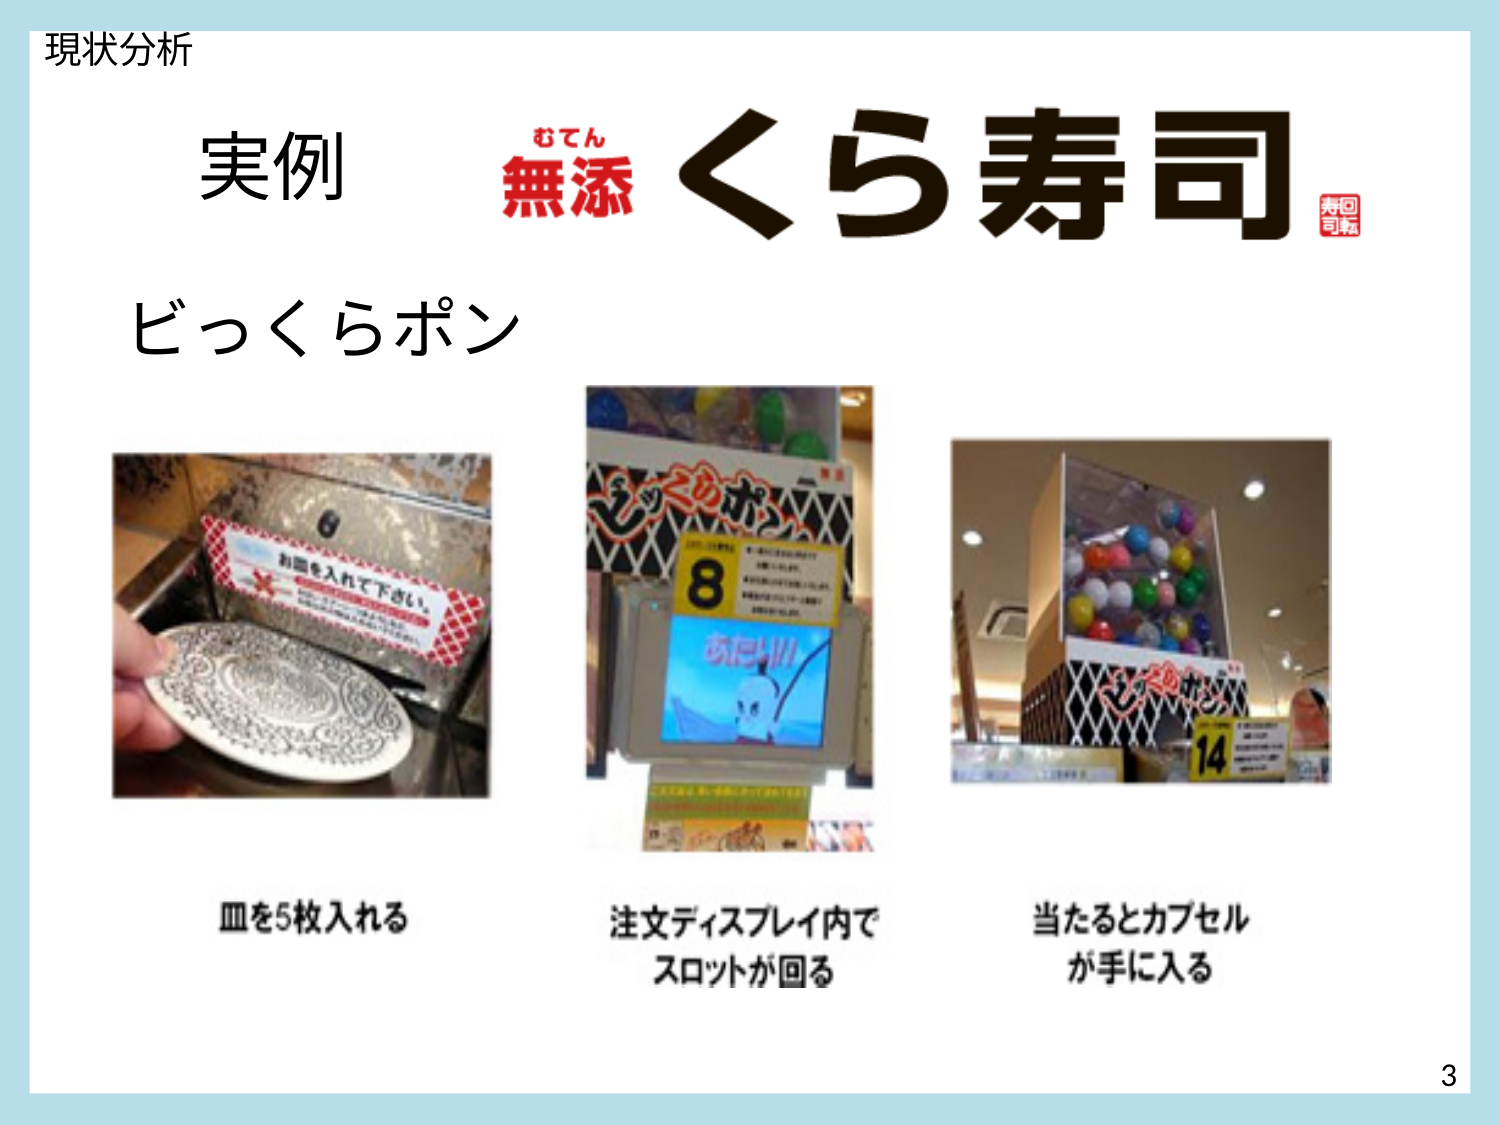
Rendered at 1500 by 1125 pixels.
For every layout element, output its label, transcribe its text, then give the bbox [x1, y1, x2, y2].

text_box [0, 33, 1468, 1125]
title 実例 [97, 82, 523, 247]
list ビっくらポン [109, 278, 548, 385]
picture [477, 96, 1386, 252]
text_box 現状分析 [29, 19, 614, 79]
text_box [0, 0, 1500, 1125]
slide_number 3 [1411, 1035, 1473, 1112]
picture [111, 385, 1332, 988]
